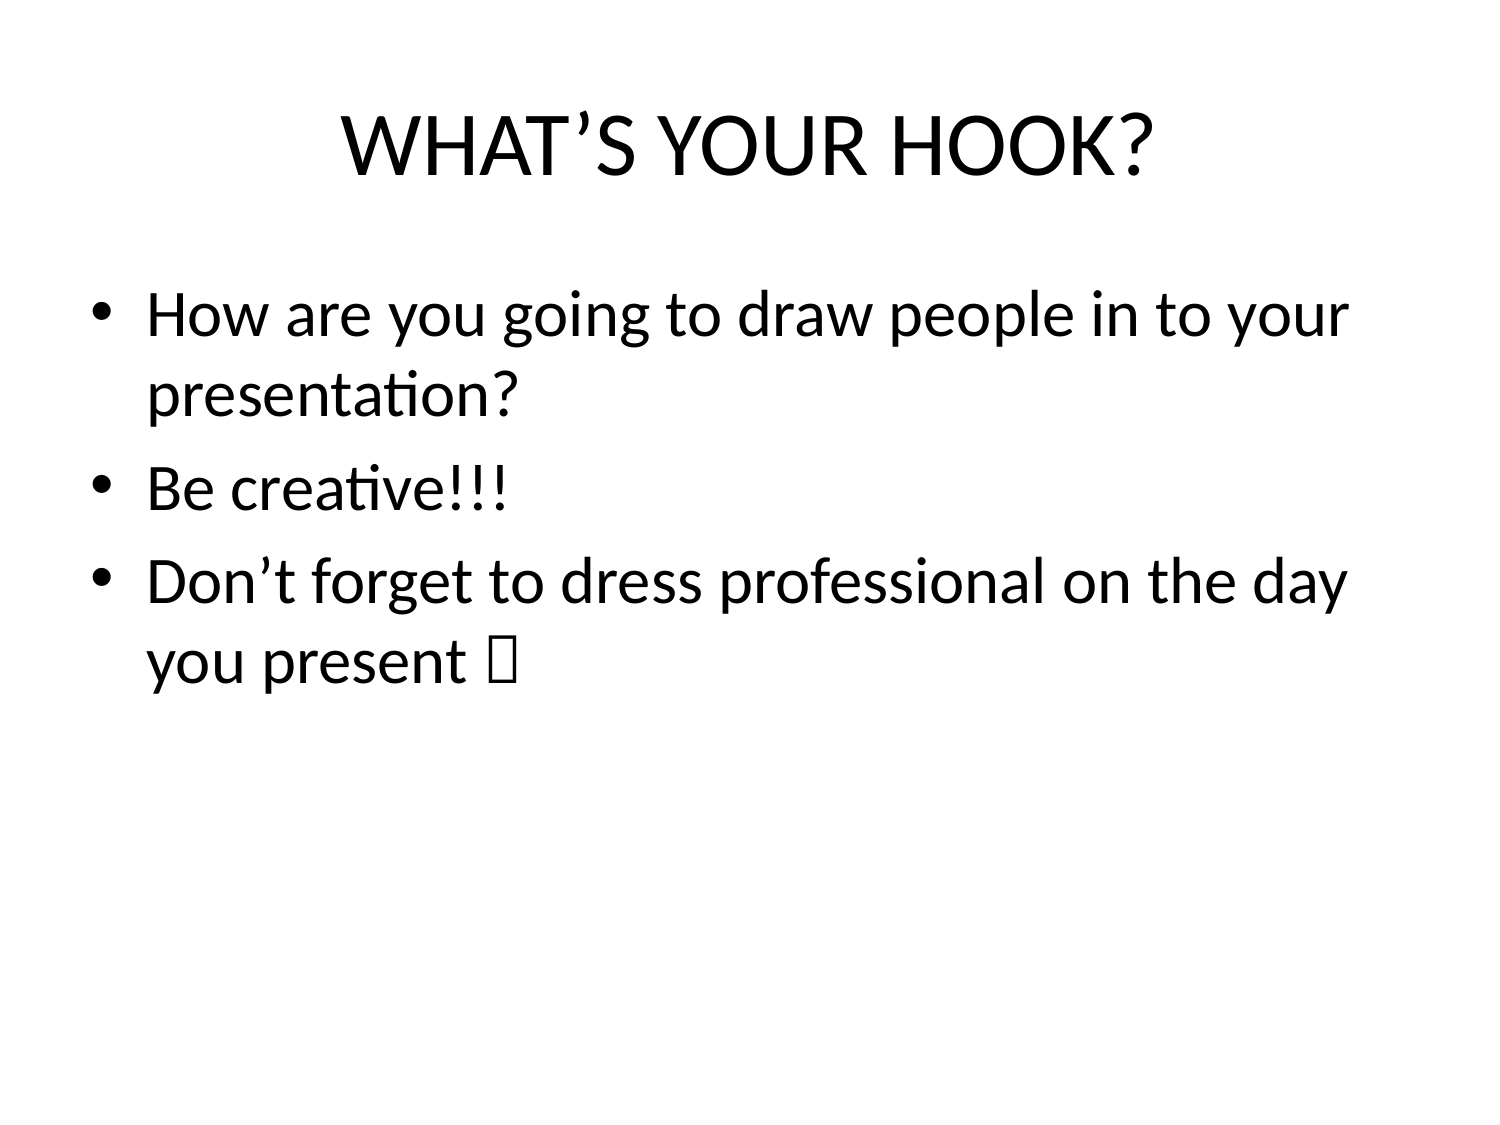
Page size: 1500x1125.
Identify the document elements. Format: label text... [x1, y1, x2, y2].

list How are you going to draw people in to your presentation? Be creative!!! Don’t forget to dress professional on the day you present  [75, 262, 1425, 1005]
title WHAT’S YOUR HOOK? [75, 45, 1425, 233]
